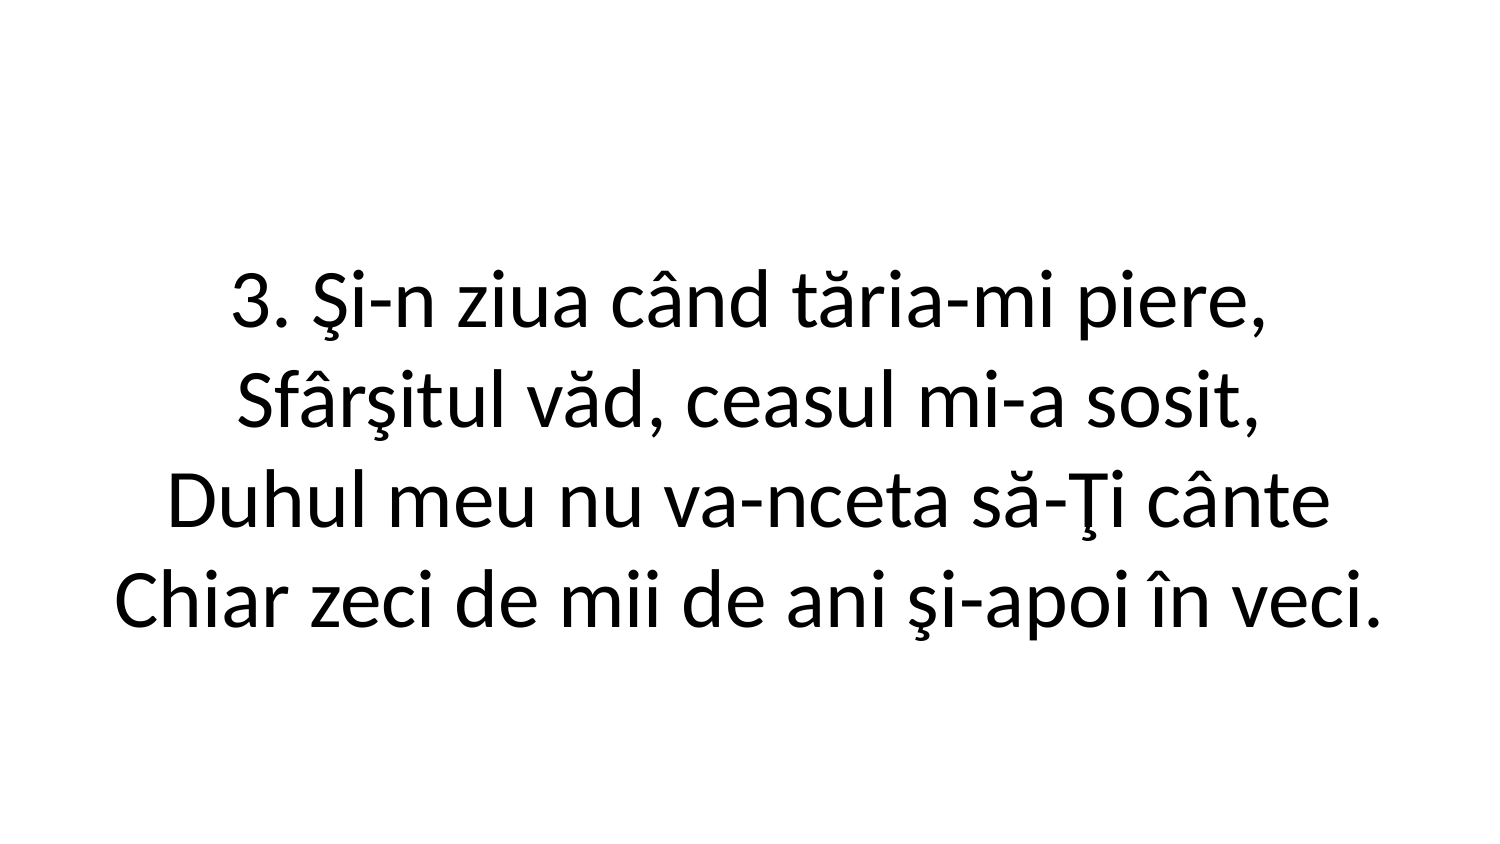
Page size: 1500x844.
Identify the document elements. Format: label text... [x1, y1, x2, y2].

text_box 3. Şi-n ziua când tăria-mi piere, Sfârşitul văd, ceasul mi-a sosit, Duhul meu nu va-nceta să-Ţi cânte Chiar zeci de mii de ani şi­-apoi în veci. [99, 192, 1401, 652]
